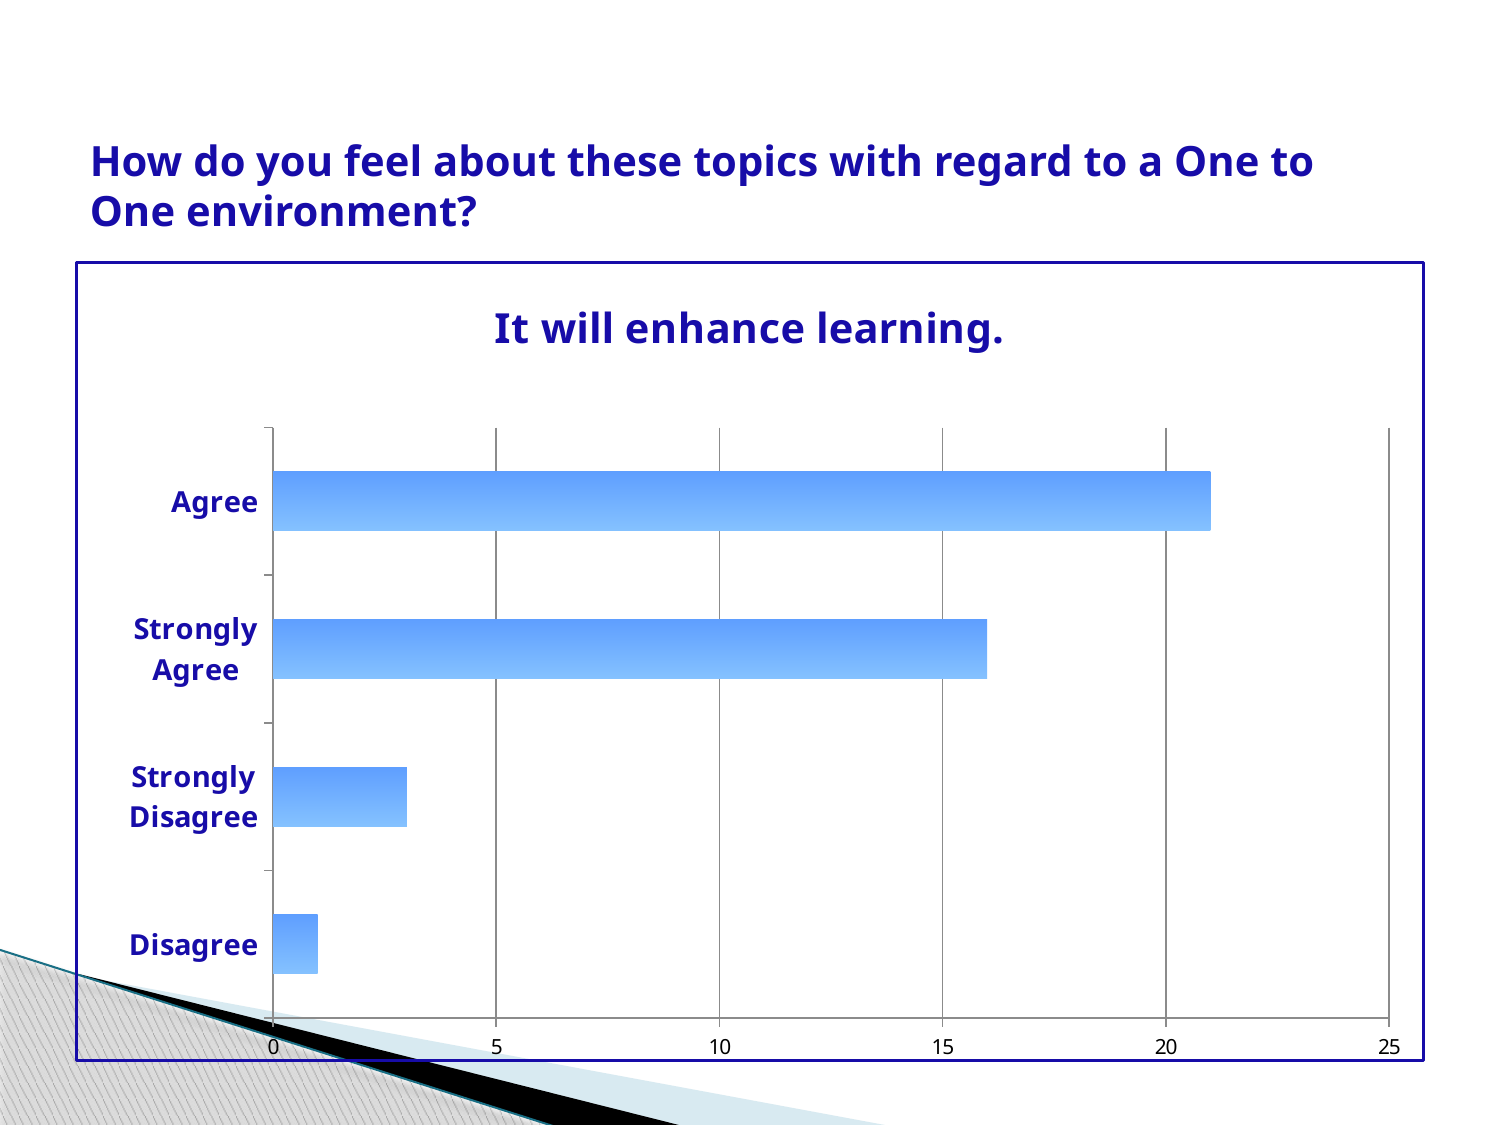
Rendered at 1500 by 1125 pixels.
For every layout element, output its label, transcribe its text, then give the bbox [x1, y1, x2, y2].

chart [74, 260, 1426, 1063]
text_box How do you feel about these topics with regard to a One to One environment? [74, 127, 1425, 243]
